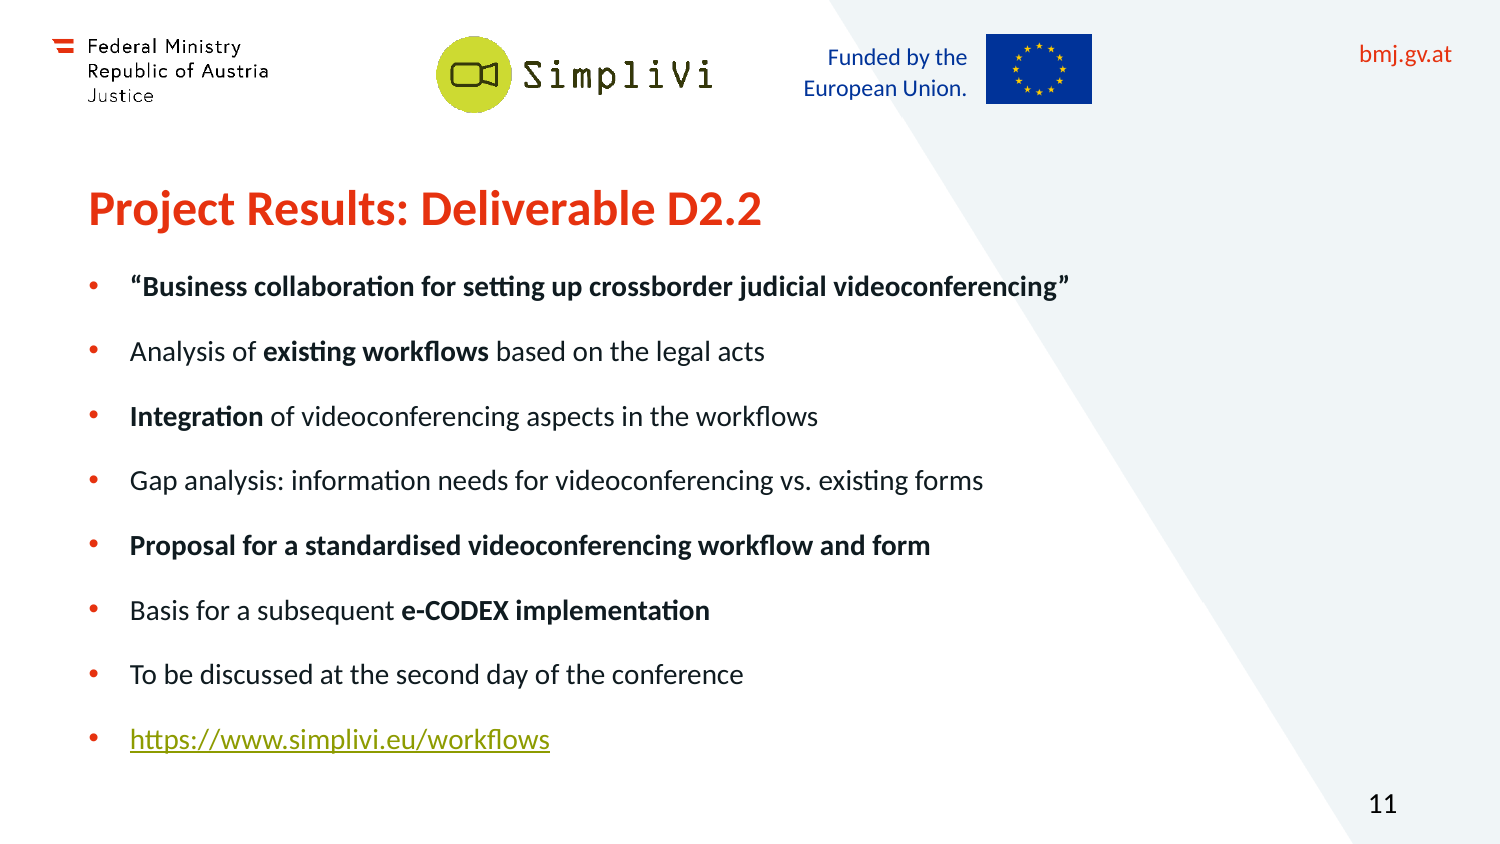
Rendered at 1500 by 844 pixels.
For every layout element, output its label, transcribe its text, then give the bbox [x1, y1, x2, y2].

slide_number 11 [1239, 785, 1398, 819]
title Project Results: Deliverable D2.2 [88, 173, 1398, 267]
picture [0, 0, 1500, 844]
list “Business collaboration for setting up crossborder judicial videoconferencing” Analysis of existing workflows based on the legal acts Integration of videoconferencing aspects in the workflows Gap analysis: information needs for videoconferencing vs. existing forms Proposal for a standardised videoconferencing workflow and form Basis for a subsequent e-CODEX implementation To be discussed at the second day of the conference https://www.simplivi.eu/workflows [88, 267, 1398, 756]
